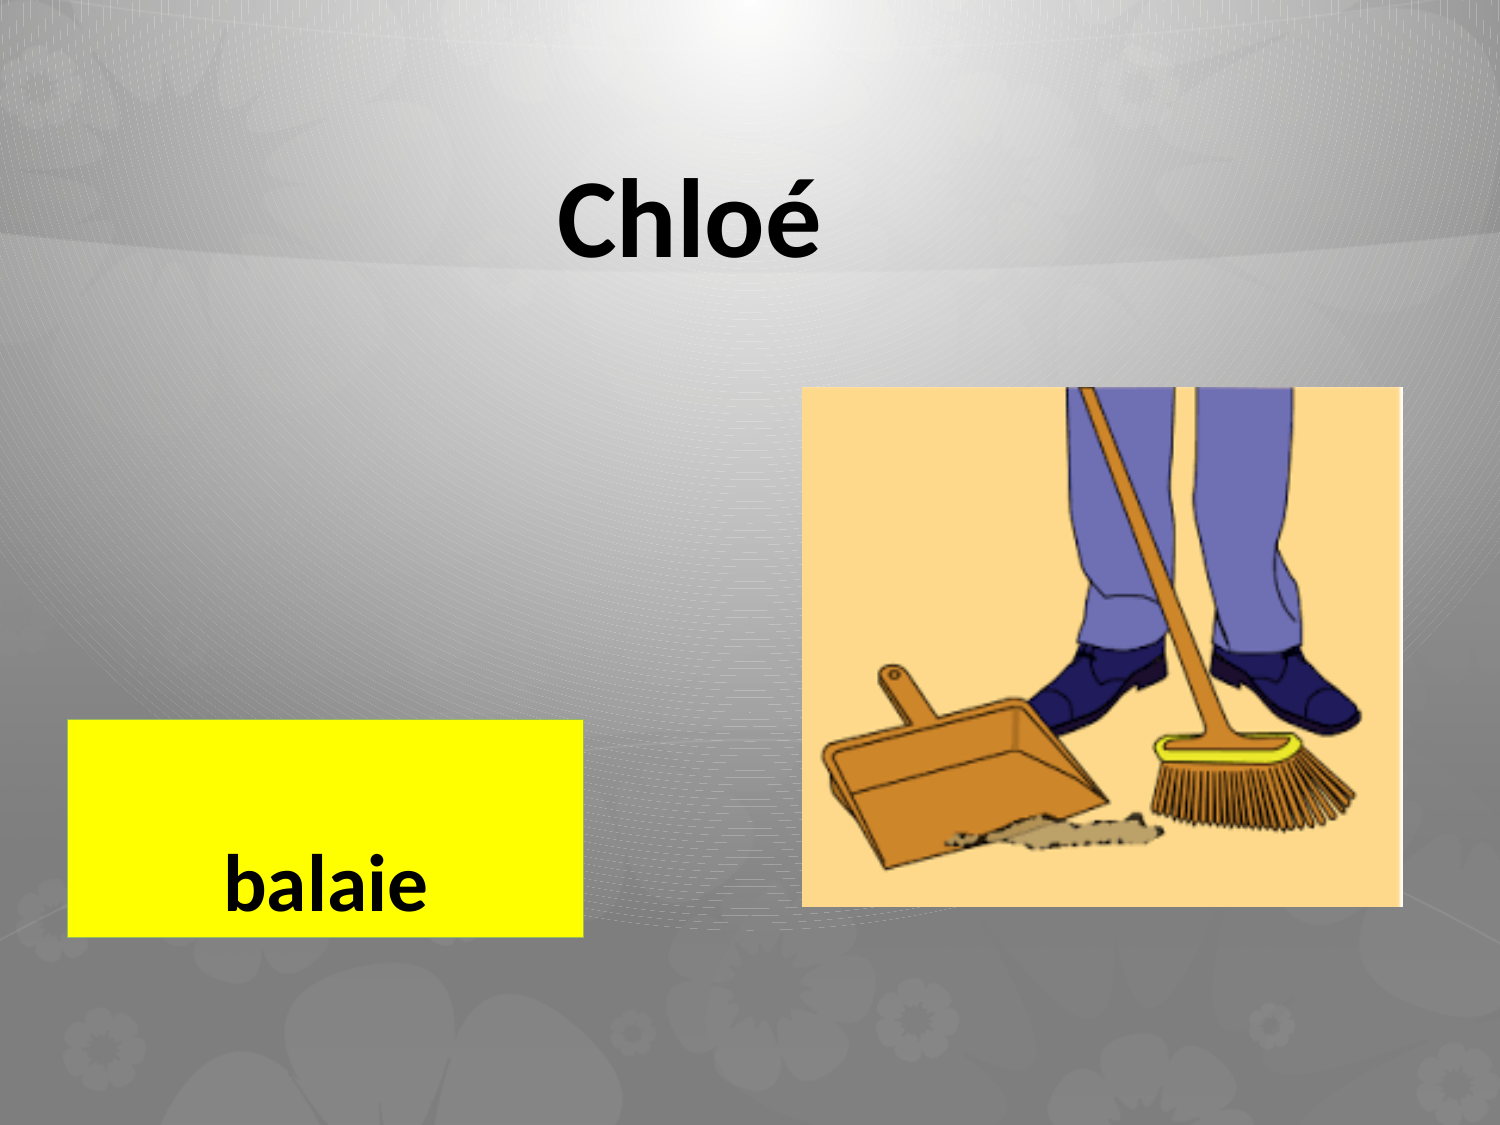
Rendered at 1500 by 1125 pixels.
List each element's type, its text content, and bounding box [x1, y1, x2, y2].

subtitle balaie [67, 719, 584, 938]
title Chloé [67, 88, 1312, 291]
picture [0, 0, 1500, 1125]
